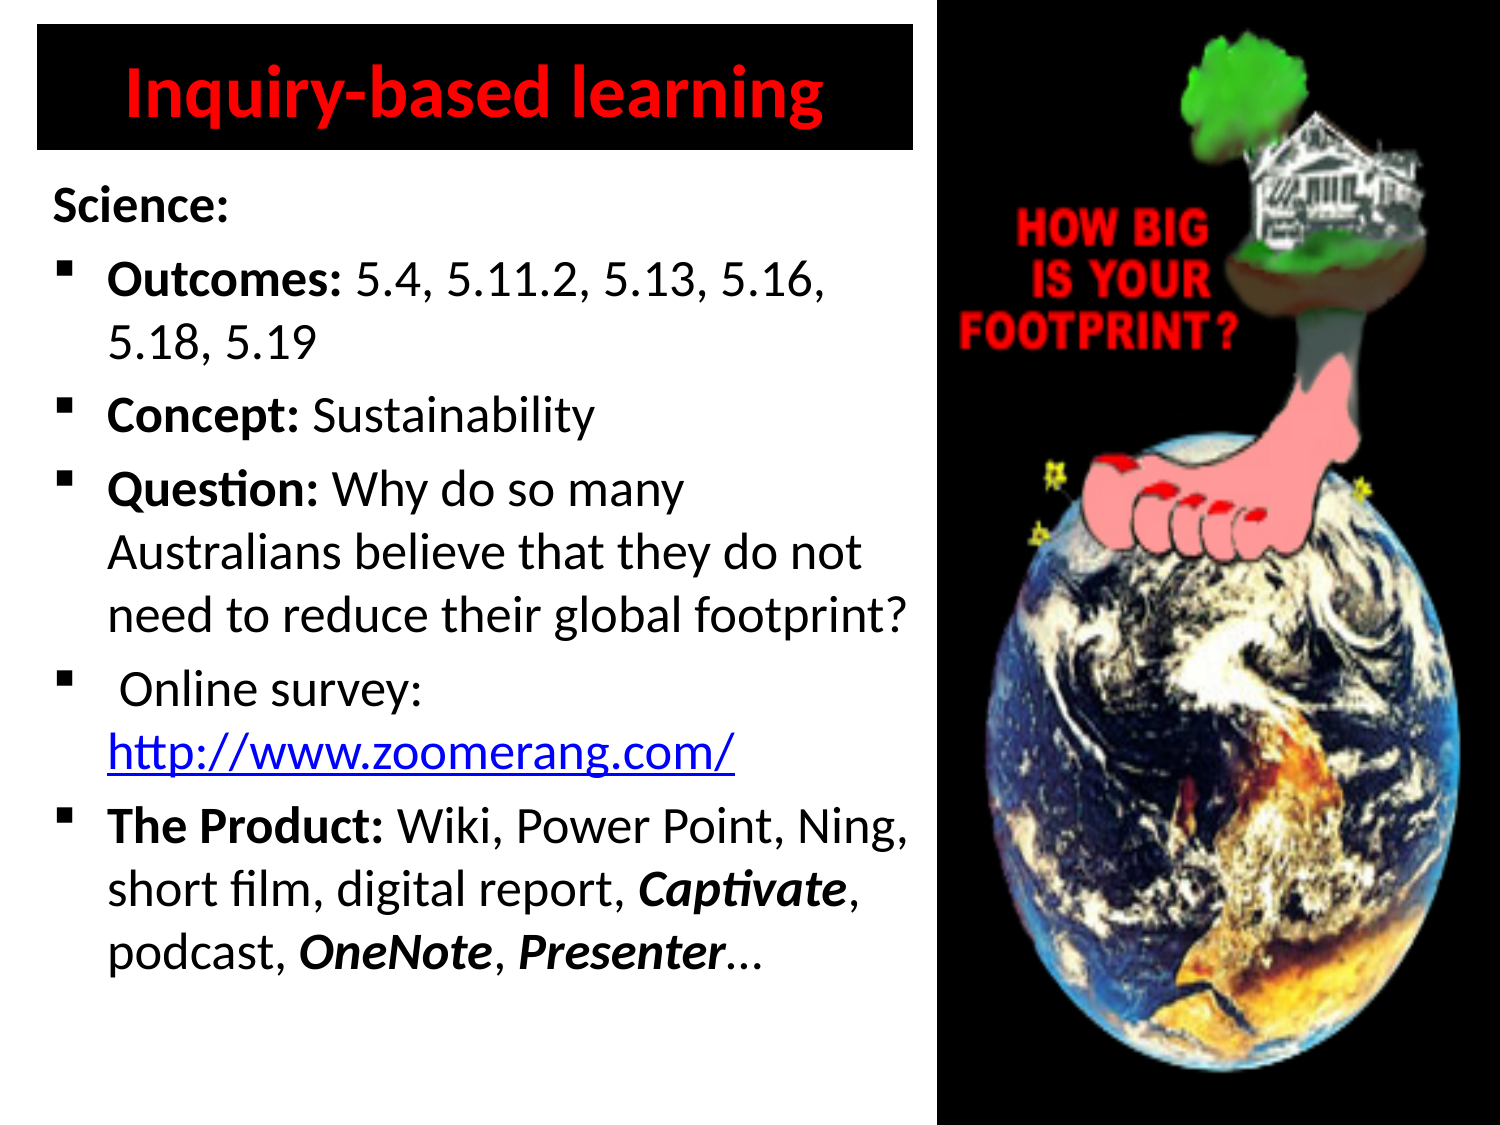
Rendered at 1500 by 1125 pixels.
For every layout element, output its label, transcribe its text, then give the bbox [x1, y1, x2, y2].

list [937, 0, 1500, 1125]
title Inquiry-based learning [37, 24, 913, 150]
list Science: Outcomes: 5.4, 5.11.2, 5.13, 5.16, 5.18, 5.19 Concept: Sustainability Question: Why do so many Australians believe that they do not need to reduce their global footprint? Online survey: http://www.zoomerang.com/ The Product: Wiki, Power Point, Ning, short film, digital report, Captivate, podcast, OneNote, Presenter… [37, 162, 925, 1088]
